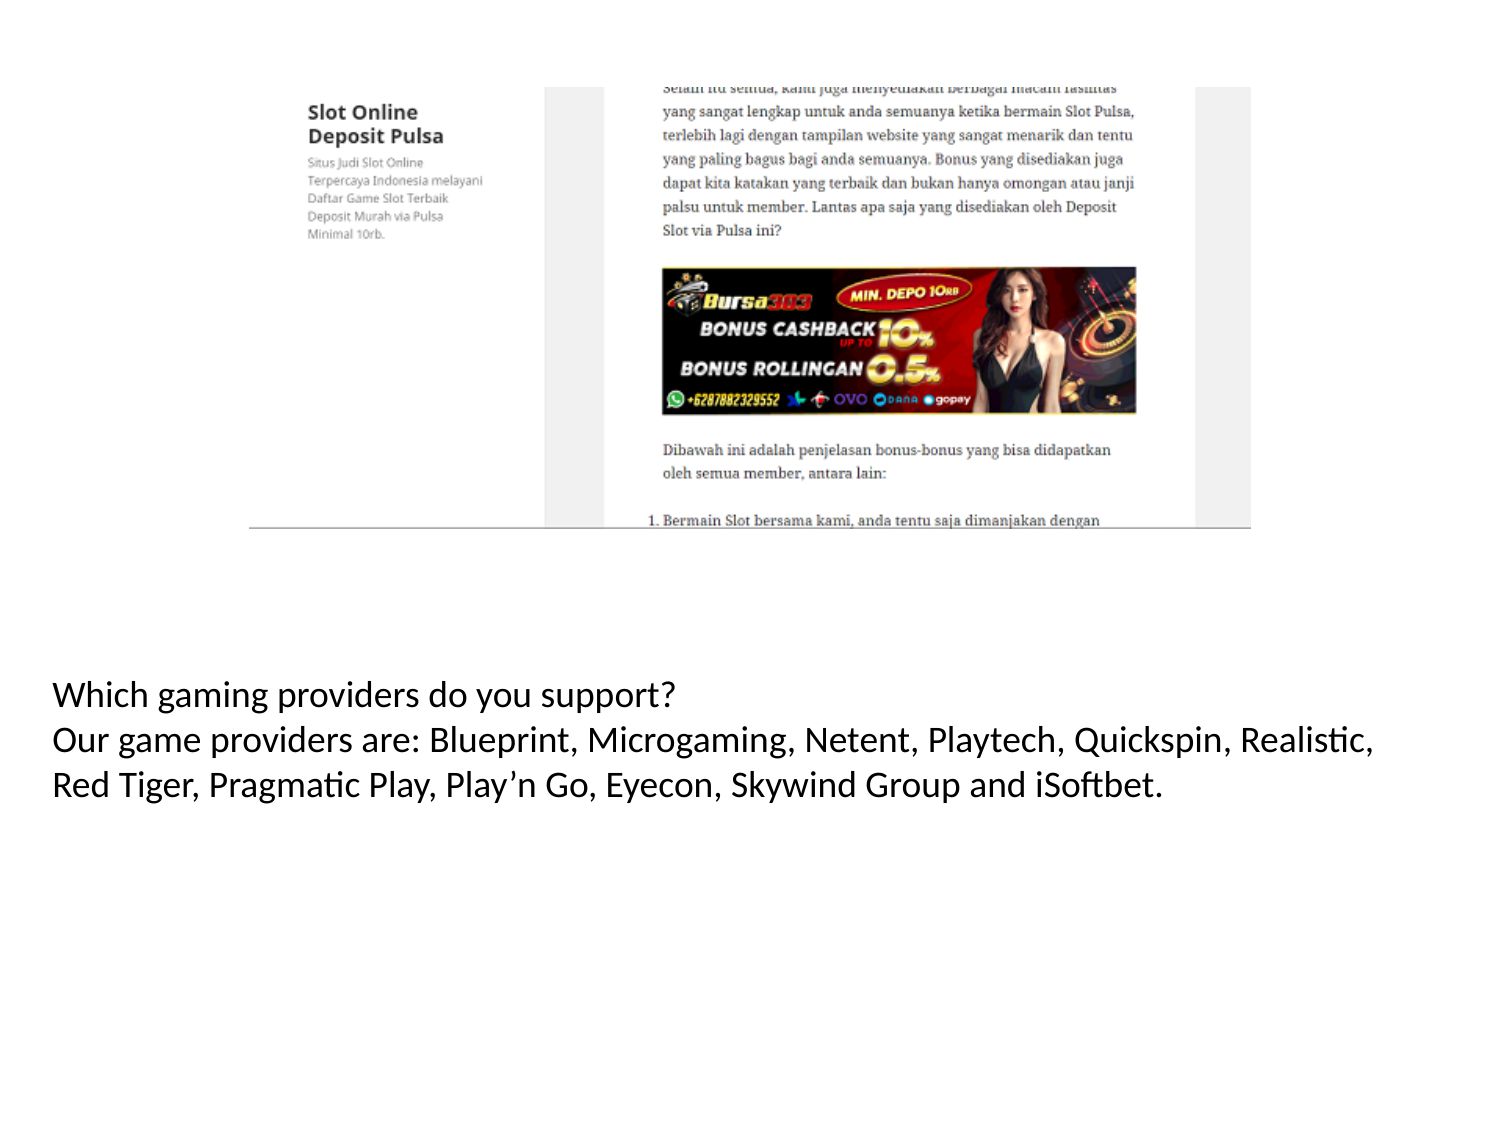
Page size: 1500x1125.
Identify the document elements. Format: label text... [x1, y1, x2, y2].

text_box Which gaming providers do you support? Our game providers are: Blueprint, Microgaming, Netent, Playtech, Quickspin, Realistic, Red Tiger, Pragmatic Play, Play’n Go, Eyecon, Skywind Group and iSoftbet. [37, 662, 1438, 858]
picture [249, 87, 1251, 529]
